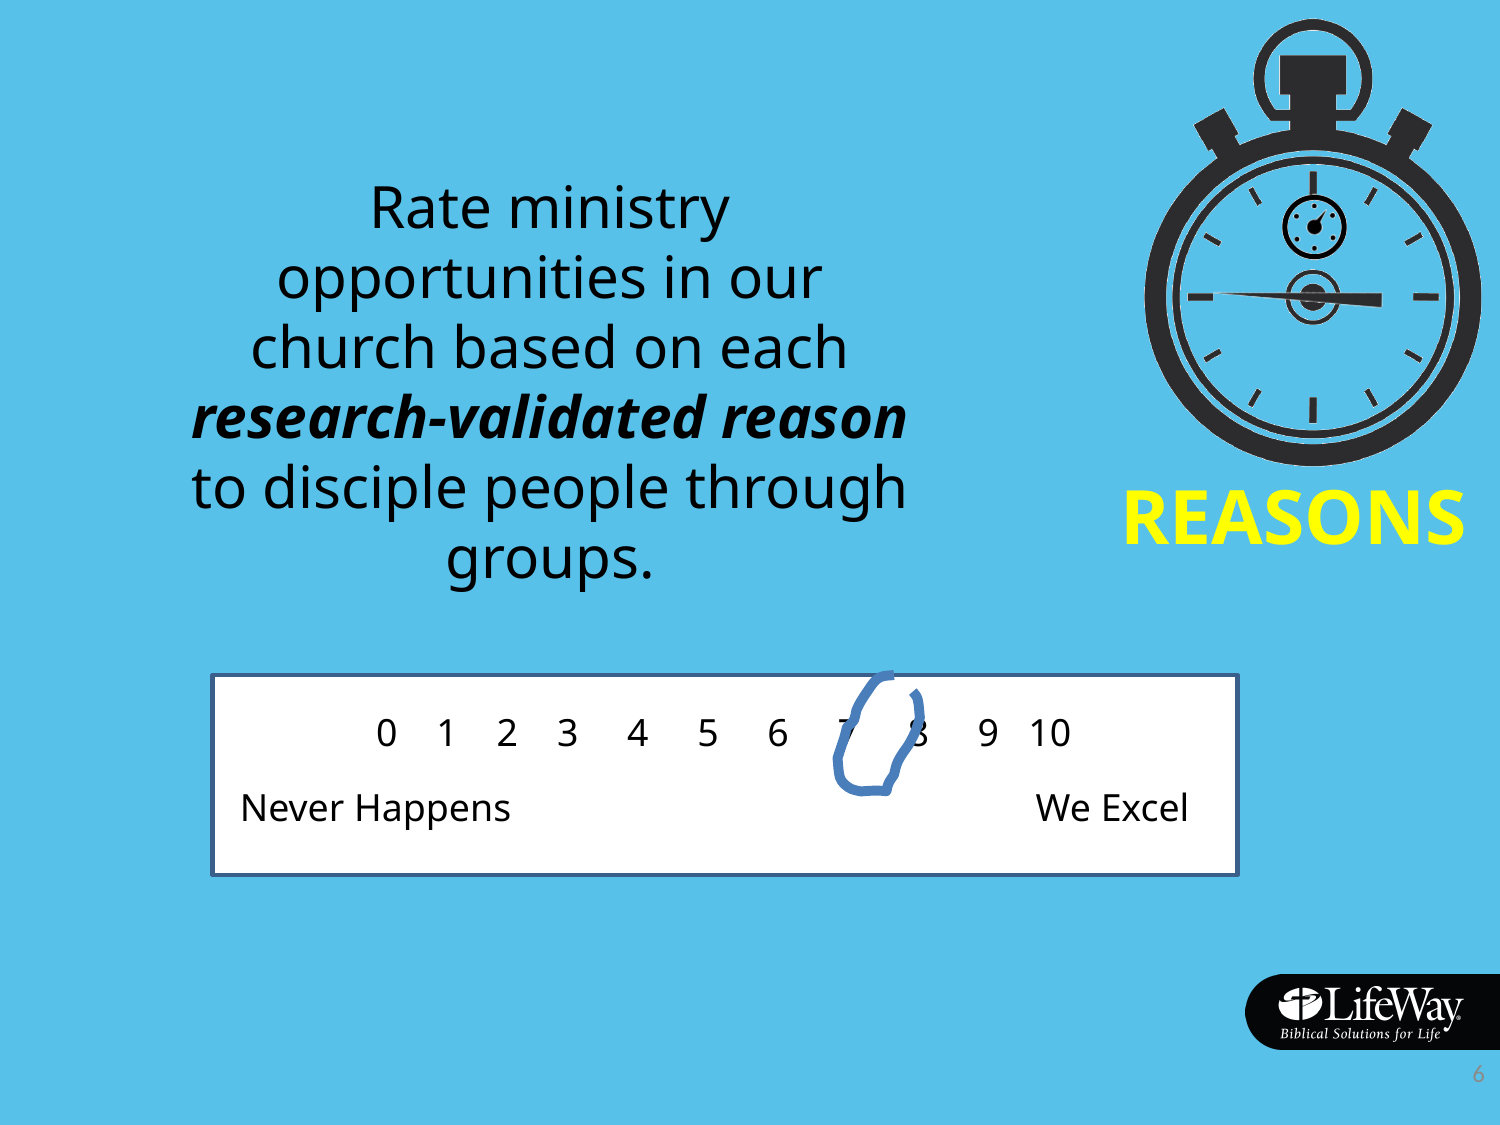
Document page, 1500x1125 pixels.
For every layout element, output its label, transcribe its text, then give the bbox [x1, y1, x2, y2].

text_box Never Happens [224, 776, 588, 837]
text_box Rate ministry opportunities in our church based on each research-validated reason to disciple people through groups. [174, 162, 925, 598]
text_box REASONS [1062, 462, 1500, 568]
text_box [836, 674, 921, 793]
text_box We Excel [1020, 776, 1205, 837]
slide_number 6 [1149, 1042, 1500, 1103]
text_box 0 1 2 3 4 5 6 7 8 9 10 [361, 701, 859, 762]
picture [1245, 974, 1500, 1051]
text_box [210, 673, 1240, 877]
picture [1124, 0, 1500, 476]
text_box 0 1 2 3 4 5 6 7 8 9 10 [900, 701, 1088, 762]
